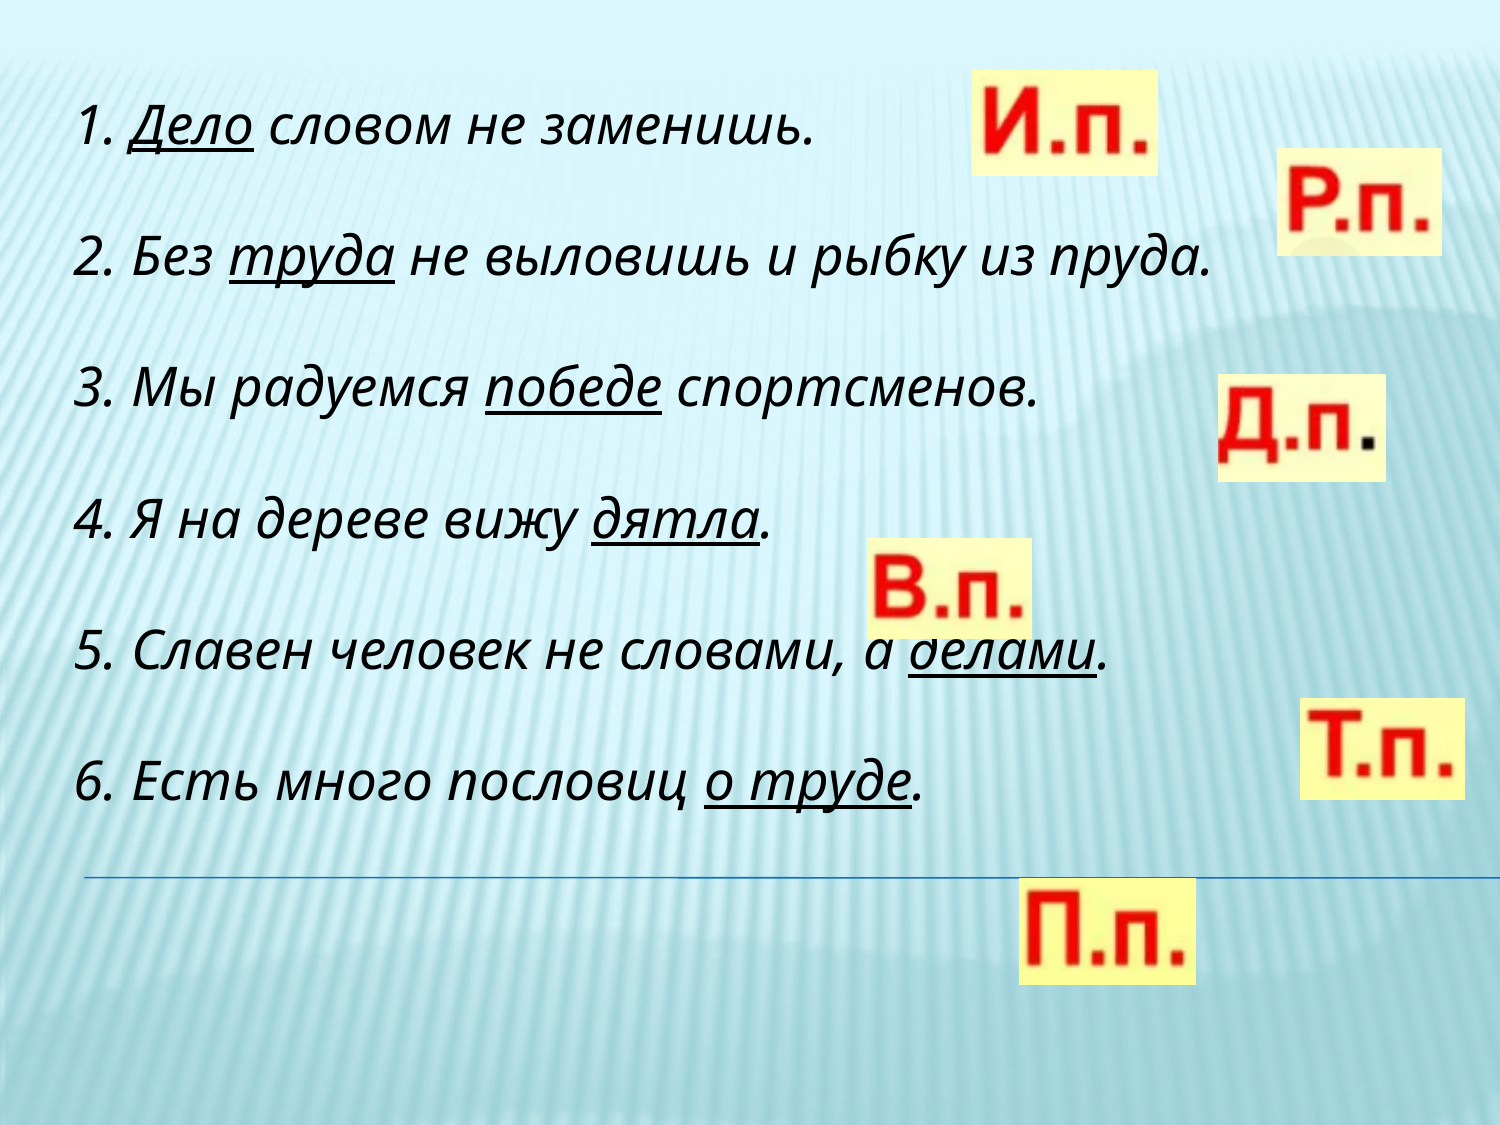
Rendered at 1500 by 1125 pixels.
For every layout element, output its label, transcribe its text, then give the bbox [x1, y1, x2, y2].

picture [866, 538, 1032, 640]
picture [972, 69, 1158, 177]
title 1. Дело словом не заменишь. 2. Без труда не выловишь и рыбку из пруда. 3. Мы радуемся победе спортсменов. 4. Я на дереве вижу дятла. 5. Славен человек не словами, а делами. 6. Есть много пословиц о труде. [58, 82, 1500, 961]
picture [1019, 878, 1196, 985]
picture [1300, 698, 1466, 801]
picture [1218, 374, 1386, 482]
picture [1276, 147, 1442, 256]
